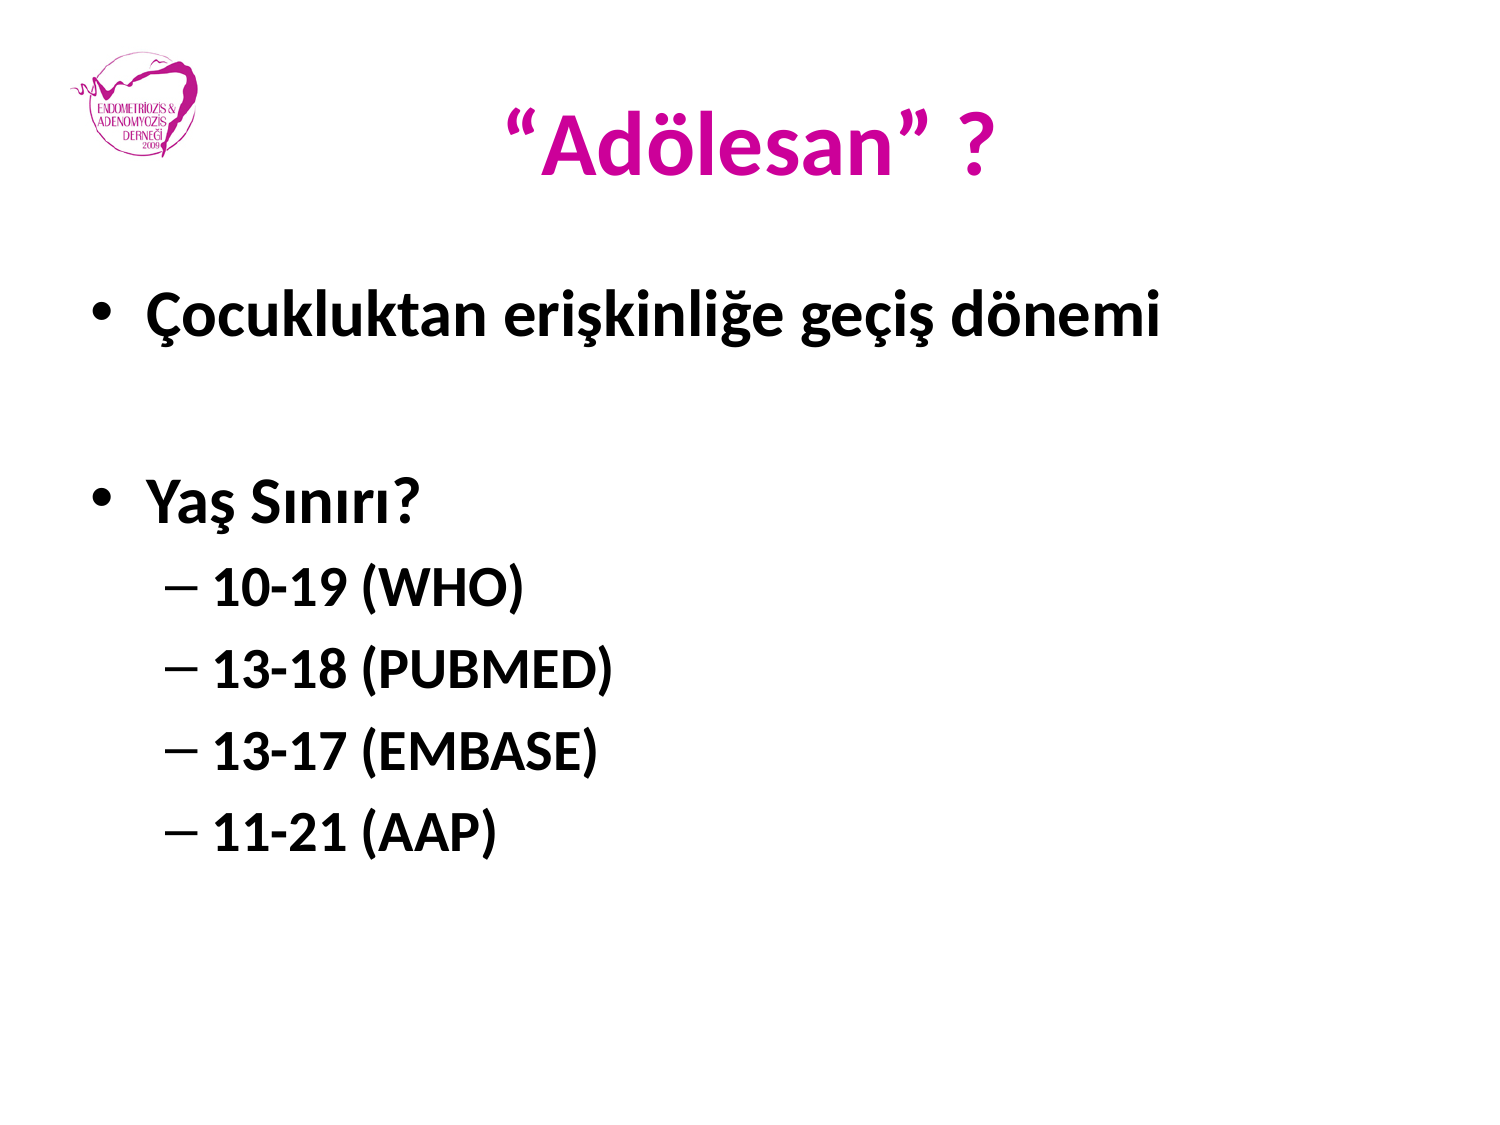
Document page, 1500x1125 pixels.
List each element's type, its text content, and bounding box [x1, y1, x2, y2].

list Çocukluktan erişkinliğe geçiş dönemi Yaş Sınırı? 10-19 (WHO) 13-18 (PUBMED) 13-17 (EMBASE) 11-21 (AAP) [75, 262, 1425, 1005]
title “Adölesan” ? [75, 45, 1425, 233]
picture [70, 46, 206, 162]
